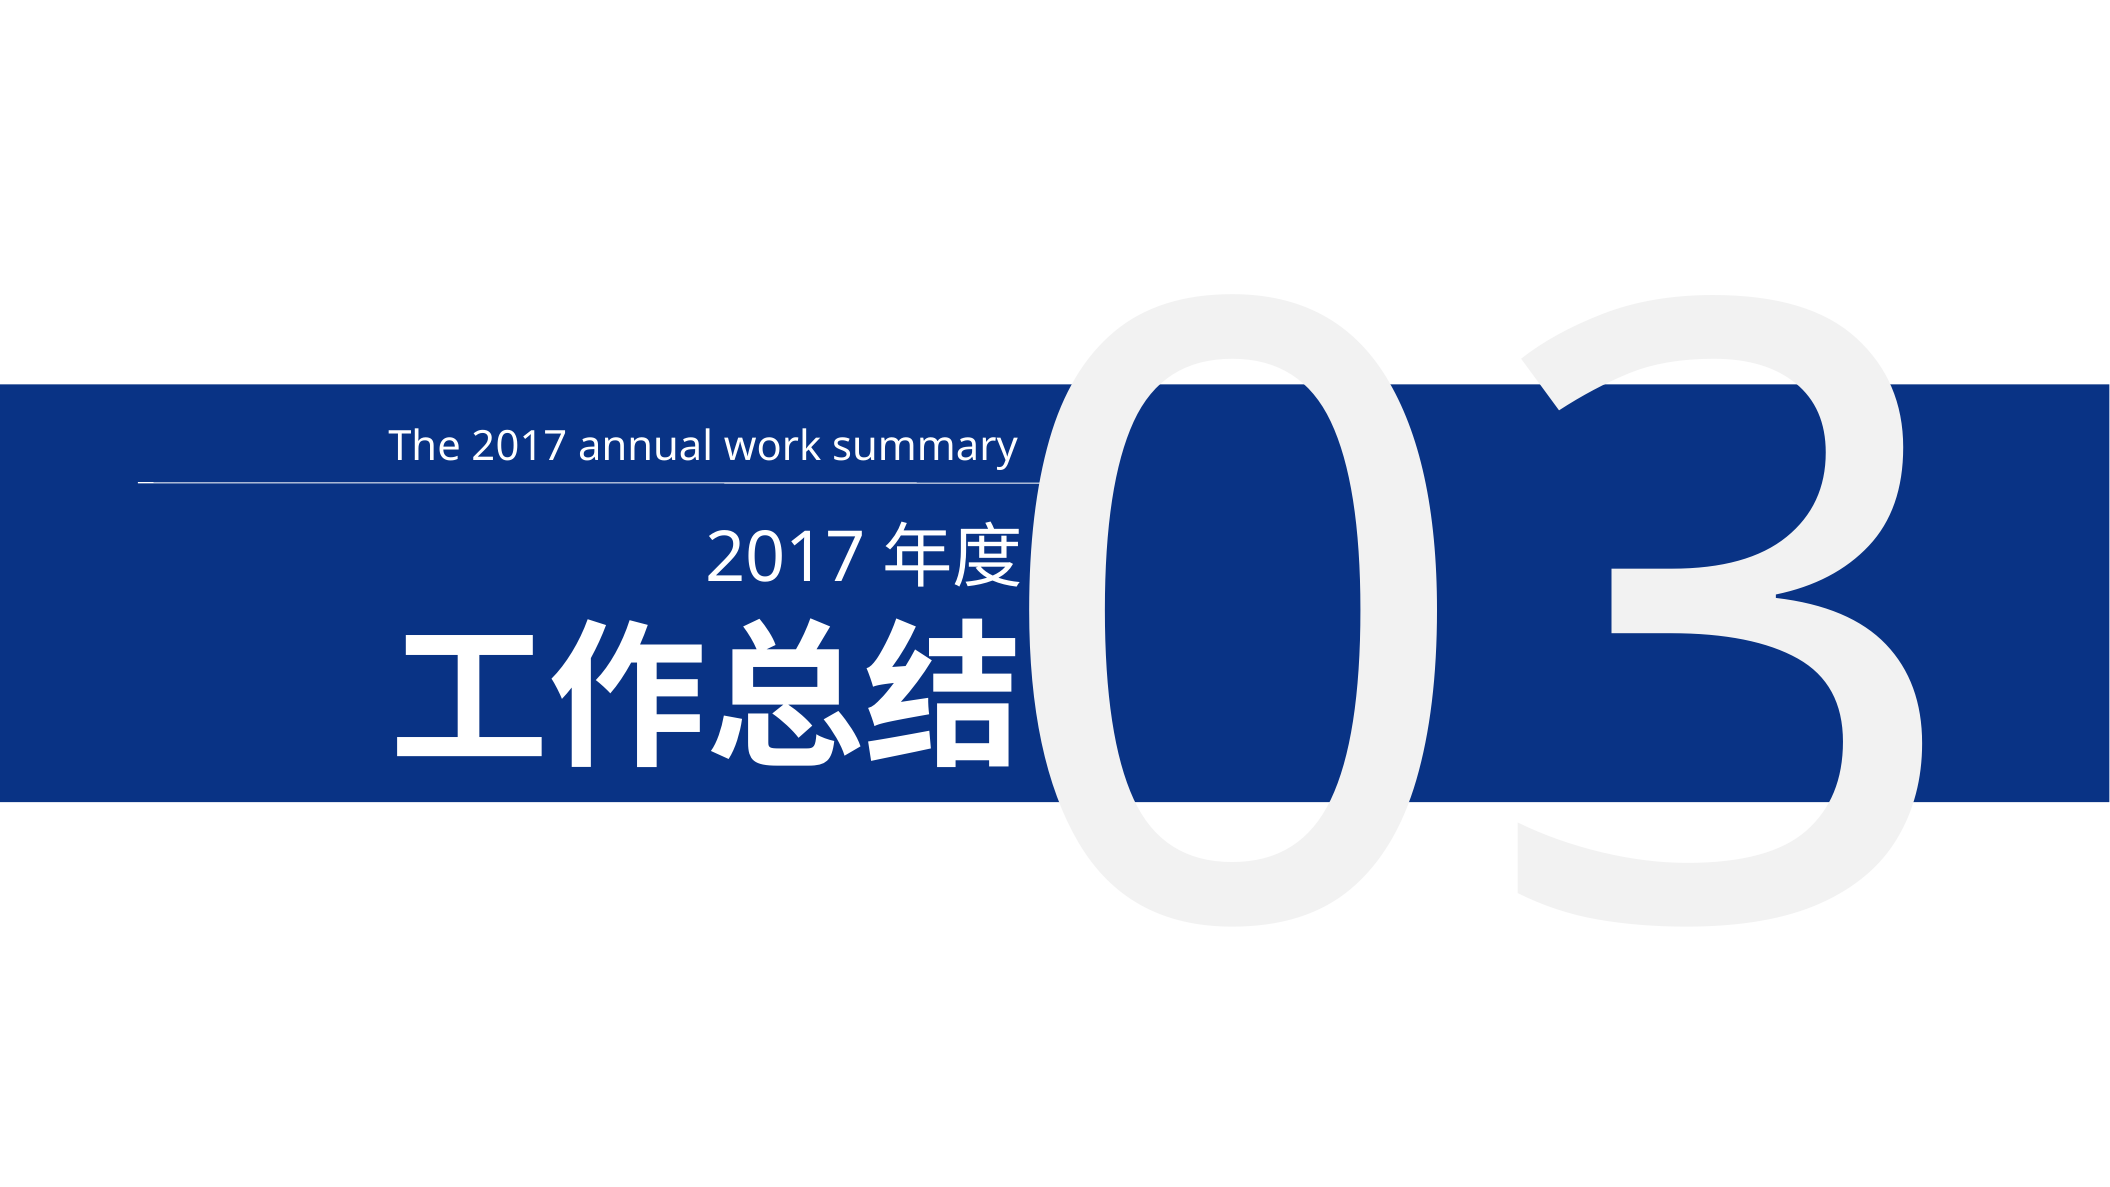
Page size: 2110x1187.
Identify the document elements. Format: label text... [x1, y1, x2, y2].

text_box 03 [972, 50, 1987, 1098]
text_box [1987, 384, 2110, 803]
text_box 2017年度 工作总结 [375, 503, 972, 793]
text_box [0, 384, 972, 803]
text_box The 2017 annual work summary [373, 411, 972, 476]
